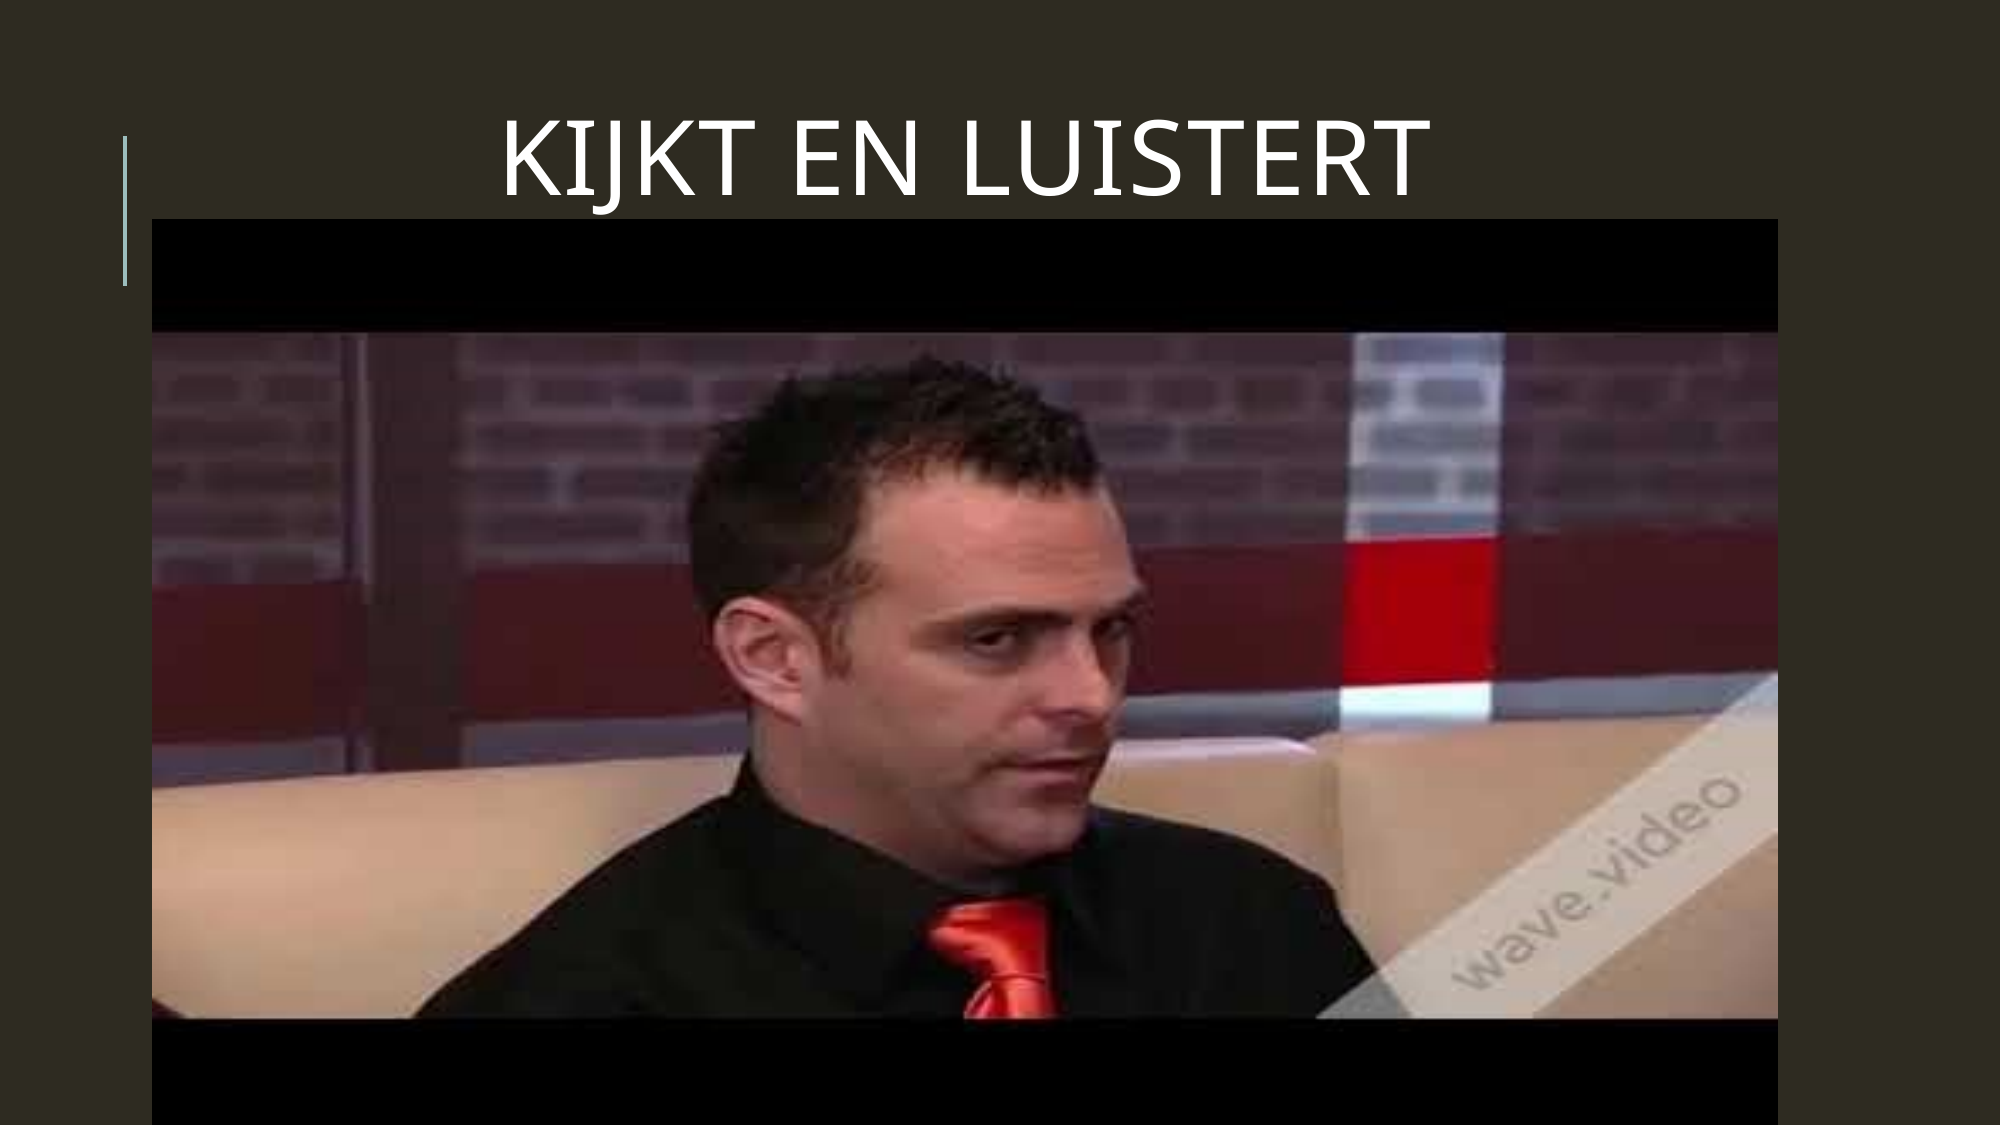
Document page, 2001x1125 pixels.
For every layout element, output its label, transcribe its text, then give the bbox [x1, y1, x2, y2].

title Kijkt en luistert [168, 42, 1763, 214]
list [151, 218, 1779, 1125]
